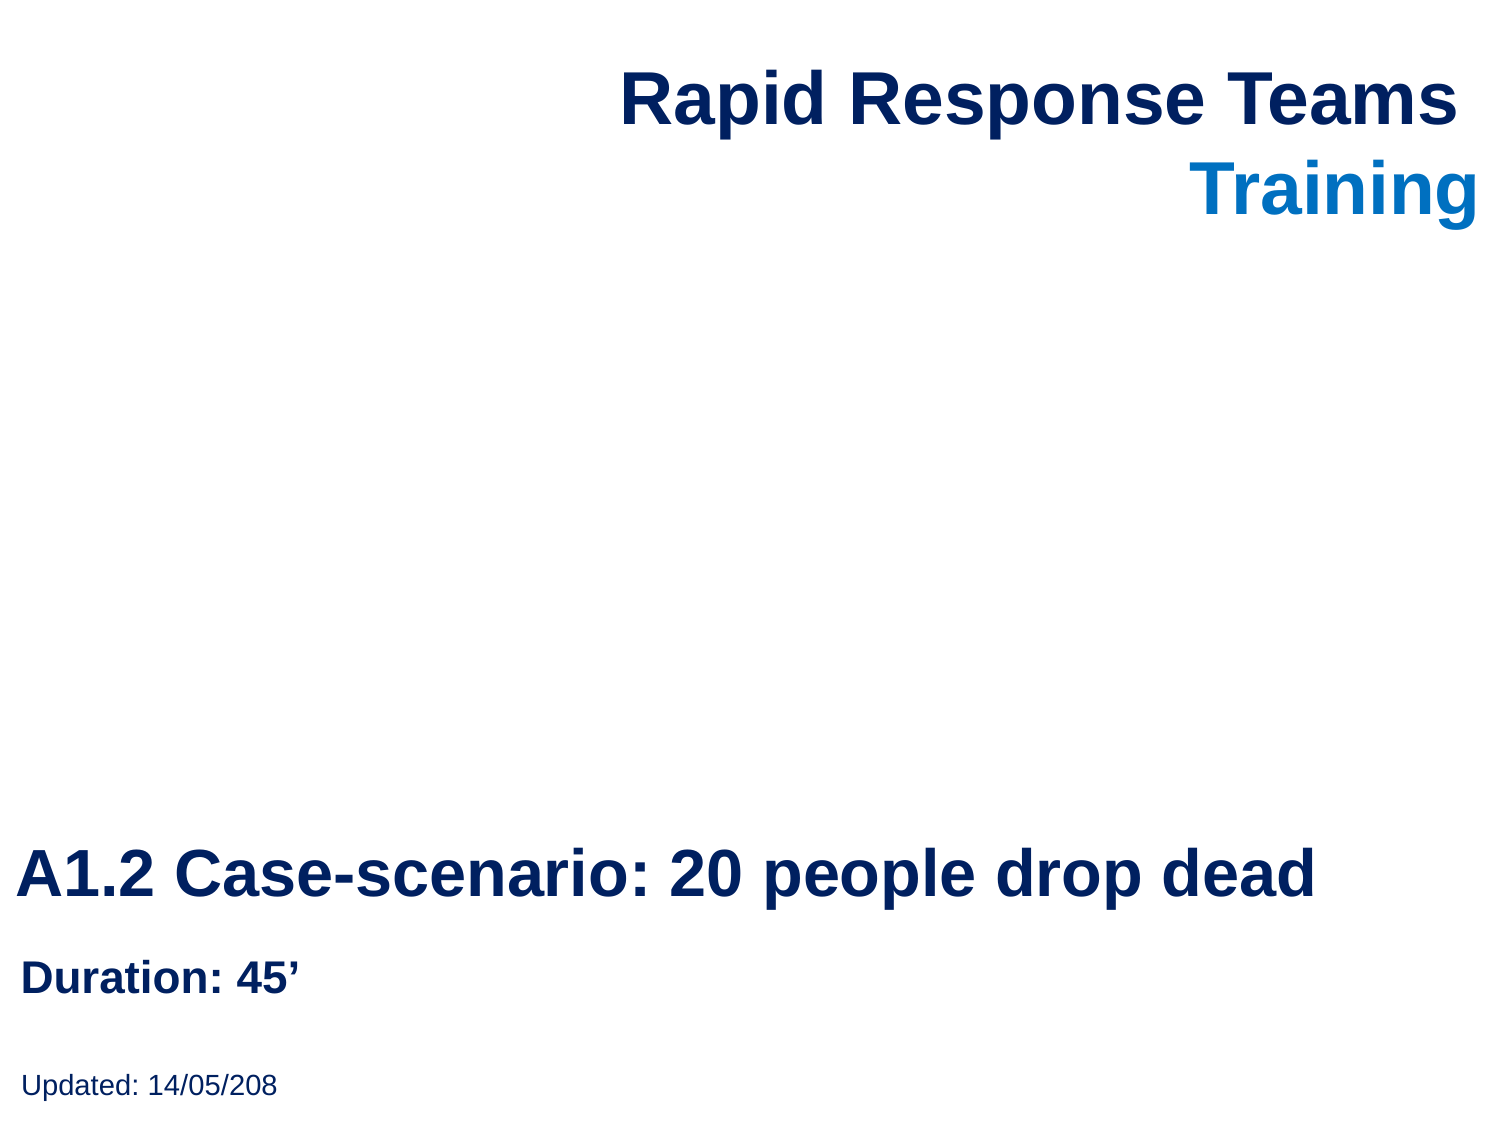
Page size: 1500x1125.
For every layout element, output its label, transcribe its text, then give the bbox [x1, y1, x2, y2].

text_box Duration: 45’ [5, 940, 585, 1011]
title Rapid Response Teams Training [584, 19, 1496, 261]
text_box Updated: 14/05/208 [6, 1058, 294, 1109]
subtitle A1.2 Case-scenario: 20 people drop dead [0, 822, 1500, 941]
